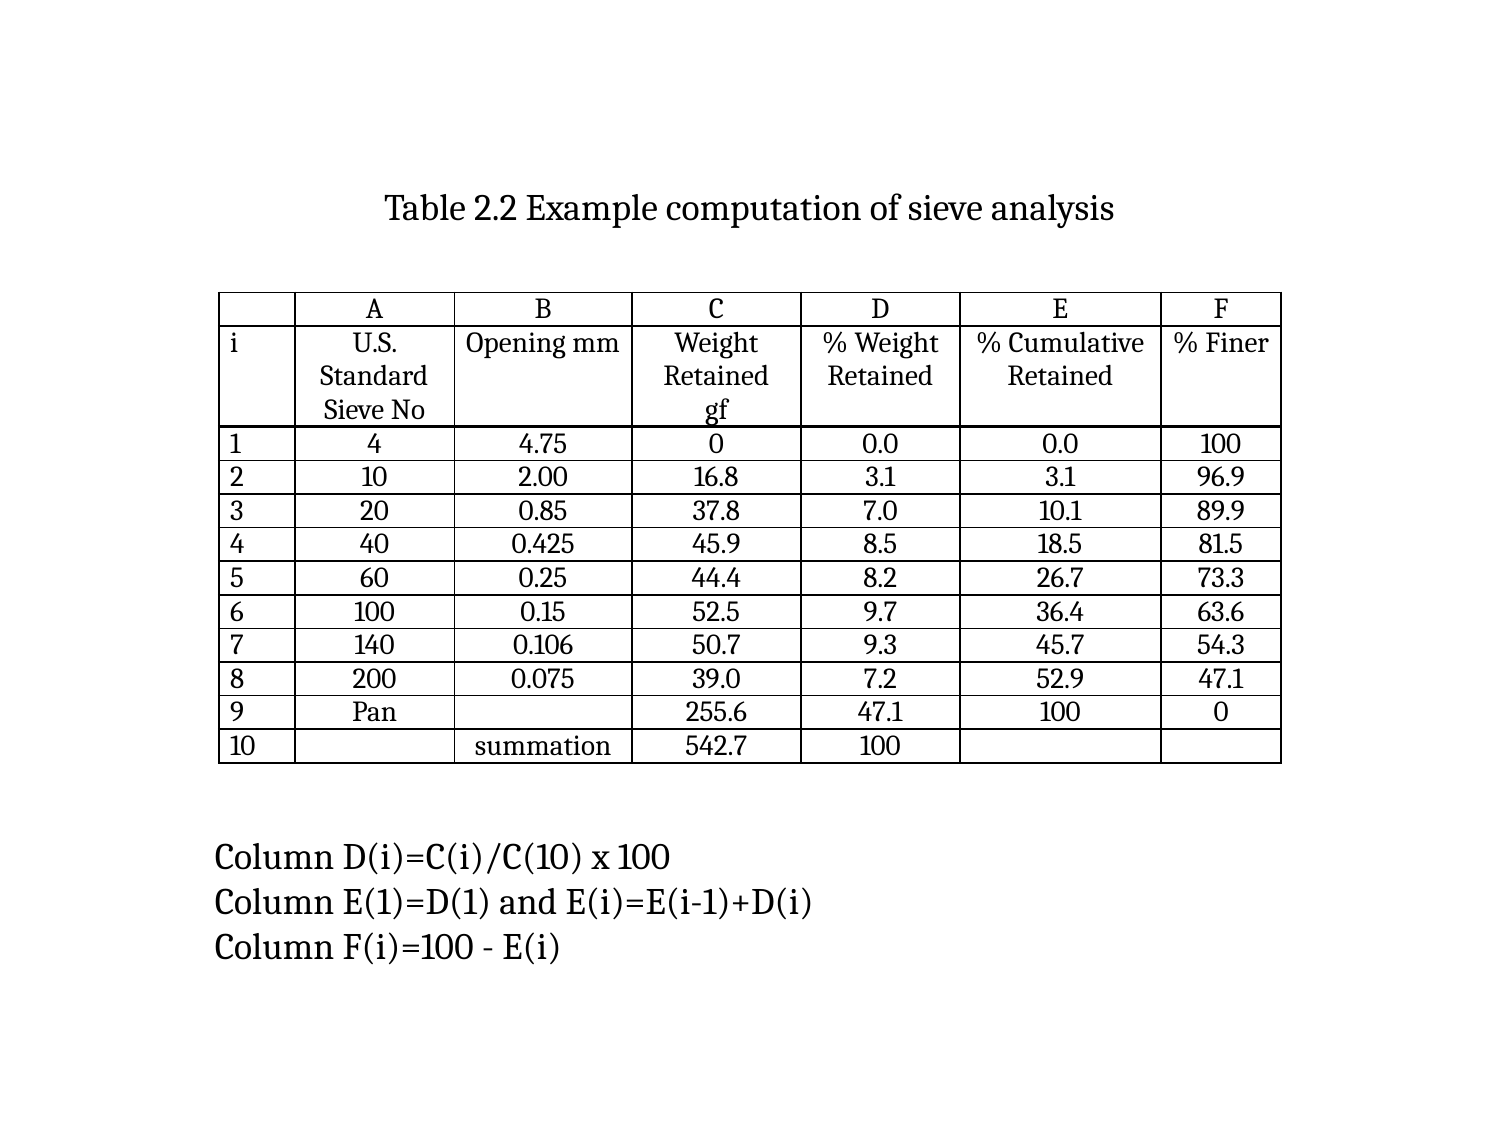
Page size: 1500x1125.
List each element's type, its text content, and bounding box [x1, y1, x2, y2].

table_cell 50.7 [633, 629, 800, 661]
table_cell 0.85 [455, 495, 631, 527]
table_cell 8.5 [802, 528, 959, 560]
table_cell 200 [296, 663, 454, 695]
table_cell 63.6 [1162, 596, 1280, 628]
table_cell 0 [633, 428, 800, 460]
table_header B [455, 293, 631, 325]
table_cell 7.2 [802, 663, 959, 695]
table_cell % Cumulative Retained [961, 327, 1160, 425]
table_cell 7 [220, 629, 294, 661]
table_cell 10 [296, 461, 454, 493]
table_cell 45.9 [633, 528, 800, 560]
table_header E [961, 293, 1160, 325]
table_cell 5 [220, 562, 294, 594]
table_cell 81.5 [1162, 528, 1280, 560]
table_cell 140 [296, 629, 454, 661]
table_cell 47.1 [802, 696, 959, 728]
text_box Table 2.2 Example computation of sieve analysis [369, 175, 1131, 281]
table_cell 44.4 [633, 562, 800, 594]
table_cell % Finer [1162, 327, 1280, 425]
table_cell 0.425 [455, 528, 631, 560]
table_cell 36.4 [961, 596, 1160, 628]
table_cell 1 [220, 428, 294, 460]
table_cell 0.0 [802, 428, 959, 460]
table_cell 0.25 [455, 562, 631, 594]
table_cell 4 [296, 428, 454, 460]
table_cell 73.3 [1162, 562, 1280, 594]
table_cell 18.5 [961, 528, 1160, 560]
table_cell 89.9 [1162, 495, 1280, 527]
table_header A [296, 293, 454, 325]
table_cell 0.075 [455, 663, 631, 695]
table_cell 0 [1162, 696, 1280, 728]
table_cell 4.75 [455, 428, 631, 460]
table_cell 47.1 [1162, 663, 1280, 695]
table_cell 3.1 [961, 461, 1160, 493]
table_cell 96.9 [1162, 461, 1280, 493]
table_cell [455, 696, 631, 728]
table_cell 52.5 [633, 596, 800, 628]
table_cell 0.15 [455, 596, 631, 628]
table_cell 39.0 [633, 663, 800, 695]
table_cell 4 [220, 528, 294, 560]
table_cell 20 [296, 495, 454, 527]
table_cell U.S. Standard Sieve No [296, 327, 454, 425]
table_cell 3.1 [802, 461, 959, 493]
table_cell 2.00 [455, 461, 631, 493]
table_cell 40 [296, 528, 454, 560]
table_cell 8 [220, 663, 294, 695]
table_cell Opening mm [455, 327, 631, 425]
table_cell 2 [220, 461, 294, 493]
table_cell 9.7 [802, 596, 959, 628]
table_cell 26.7 [961, 562, 1160, 594]
table_cell 9 [220, 696, 294, 728]
table_cell % Weight Retained [802, 327, 959, 425]
table_cell 100 [802, 730, 959, 762]
table_cell 10 [220, 730, 294, 762]
table_cell [296, 730, 454, 762]
table_header C [633, 293, 800, 325]
table_cell 52.9 [961, 663, 1160, 695]
table_cell 255.6 [633, 696, 800, 728]
table_cell 0.106 [455, 629, 631, 661]
table_cell [1162, 730, 1280, 762]
table_cell Weight Retained gf [633, 327, 800, 425]
table_header [220, 293, 294, 325]
table_cell 542.7 [633, 730, 800, 762]
table_cell 16.8 [633, 461, 800, 493]
table_cell 60 [296, 562, 454, 594]
table_cell 7.0 [802, 495, 959, 527]
table_cell 37.8 [633, 495, 800, 527]
table_header F [1162, 293, 1280, 325]
table_cell 8.2 [802, 562, 959, 594]
table_cell 45.7 [961, 629, 1160, 661]
table_cell 6 [220, 596, 294, 628]
table_cell 9.3 [802, 629, 959, 661]
table_cell 0.0 [961, 428, 1160, 460]
table_cell Pan [296, 696, 454, 728]
table_cell 100 [296, 596, 454, 628]
table_cell 3 [220, 495, 294, 527]
table_cell 10.1 [961, 495, 1160, 527]
text_box Column D(i)=C(i)/C(10) x 100 Column E(1)=D(1) and E(i)=E(i-1)+D(i) Column F(i)=100 - E(i) [199, 824, 950, 975]
table_cell summation [455, 730, 631, 762]
table_cell 100 [1162, 428, 1280, 460]
table_cell [961, 730, 1160, 762]
table_cell 100 [961, 696, 1160, 728]
table_cell i [220, 327, 294, 425]
table_header D [802, 293, 959, 325]
table_cell 54.3 [1162, 629, 1280, 661]
